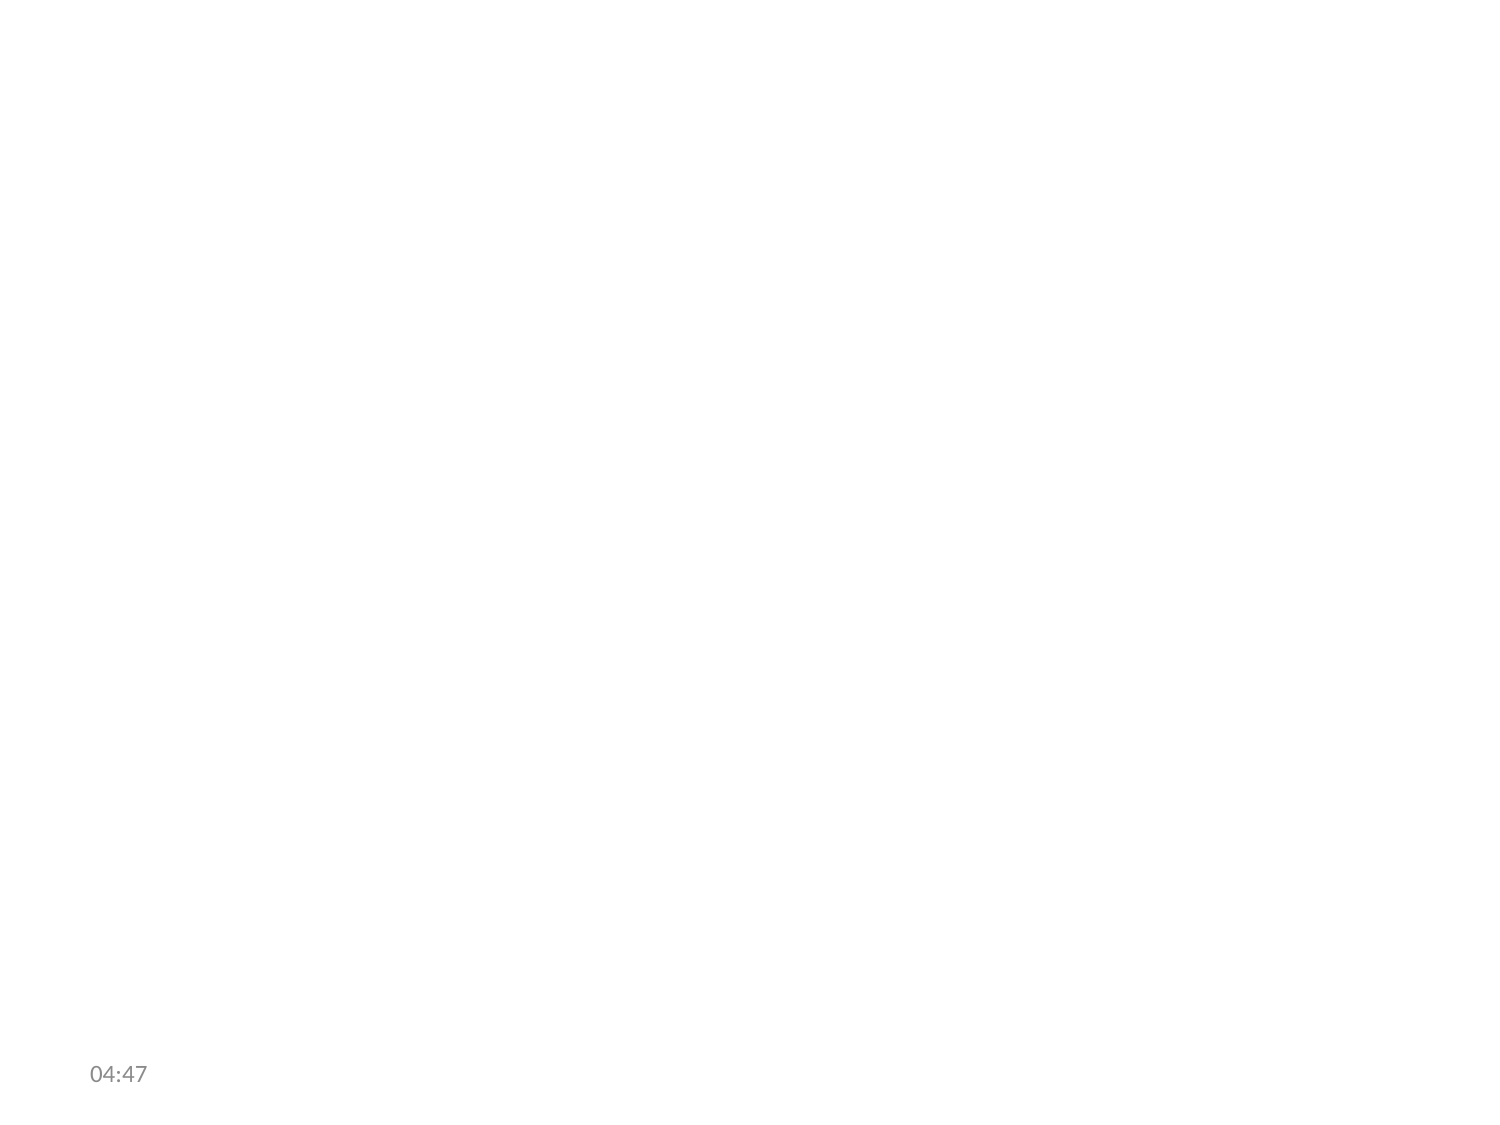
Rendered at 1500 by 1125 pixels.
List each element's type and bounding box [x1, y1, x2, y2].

slide_number [75, 1042, 425, 1103]
